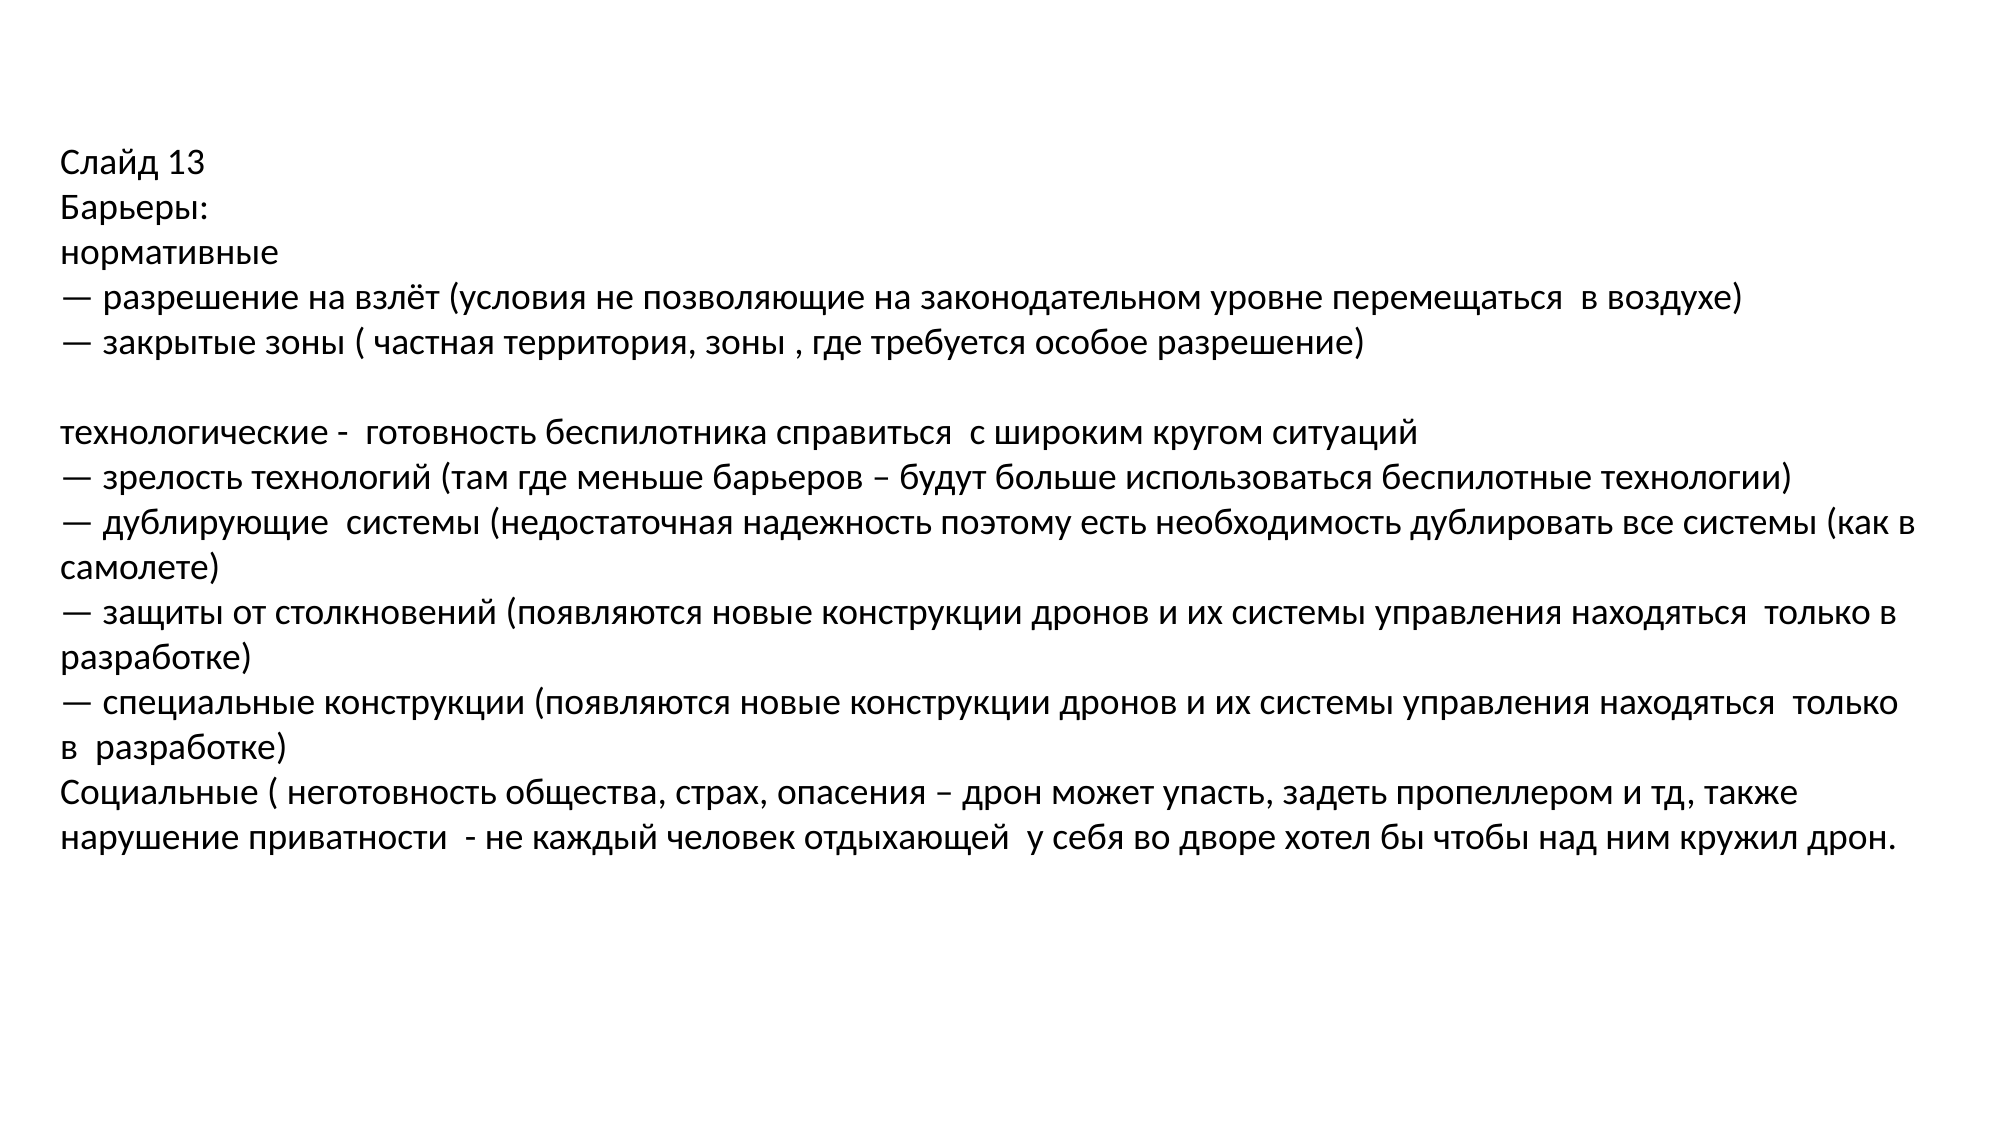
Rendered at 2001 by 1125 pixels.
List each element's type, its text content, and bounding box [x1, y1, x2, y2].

text_box Слайд 13 Барьеры: нормативные — разрешение на взлёт (условия не позволяющие на законодательном уровне перемещаться в воздухе) — закрытые зоны ( частная территория, зоны , где требуется особое разрешение) технологические - готовность беспилотника справиться с широким кругом ситуаций — зрелость технологий (там где меньше барьеров – будут больше использоваться беспилотные технологии) — дублирующие системы (недостаточная надежность поэтому есть необходимость дублировать все системы (как в самолете) — защиты от столкновений (появляются новые конструкции дронов и их системы управления находяться только в разработке) — специальные конструкции (появляются новые конструкции дронов и их системы управления находяться только в разработке) Социальные ( неготовность общества, страх, опасения – дрон может упасть, задеть пропеллером и тд, также нарушение приватности - не каждый человек отдыхающей у себя во дворе хотел бы чтобы над ним кружил дрон. [45, 129, 1935, 865]
